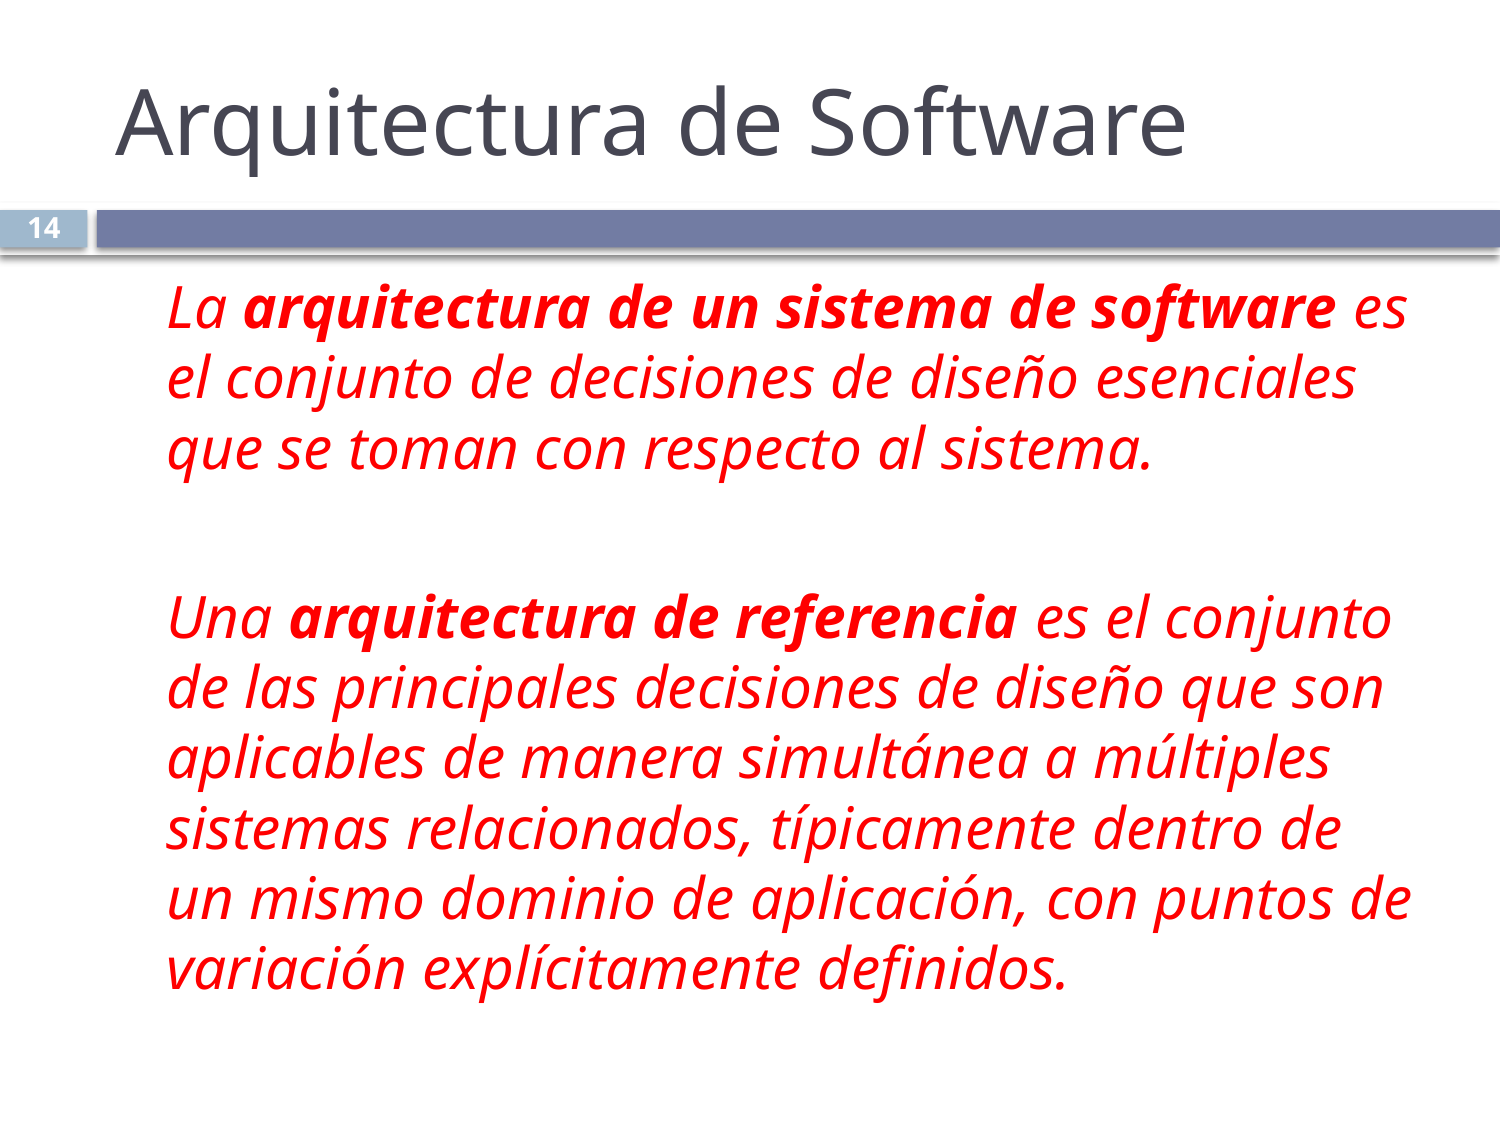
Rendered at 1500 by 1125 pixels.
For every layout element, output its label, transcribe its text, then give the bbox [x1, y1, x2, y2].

list La arquitectura de un sistema de software es el conjunto de decisiones de diseño esenciales que se toman con respecto al sistema. Una arquitectura de referencia es el conjunto de las principales decisiones de diseño que son aplicables de manera simultánea a múltiples sistemas relacionados, típicamente dentro de un mismo dominio de aplicación, con puntos de variación explícitamente definidos. [100, 262, 1438, 1020]
slide_number 14 [0, 208, 88, 249]
title Arquitectura de Software [100, 37, 1438, 200]
